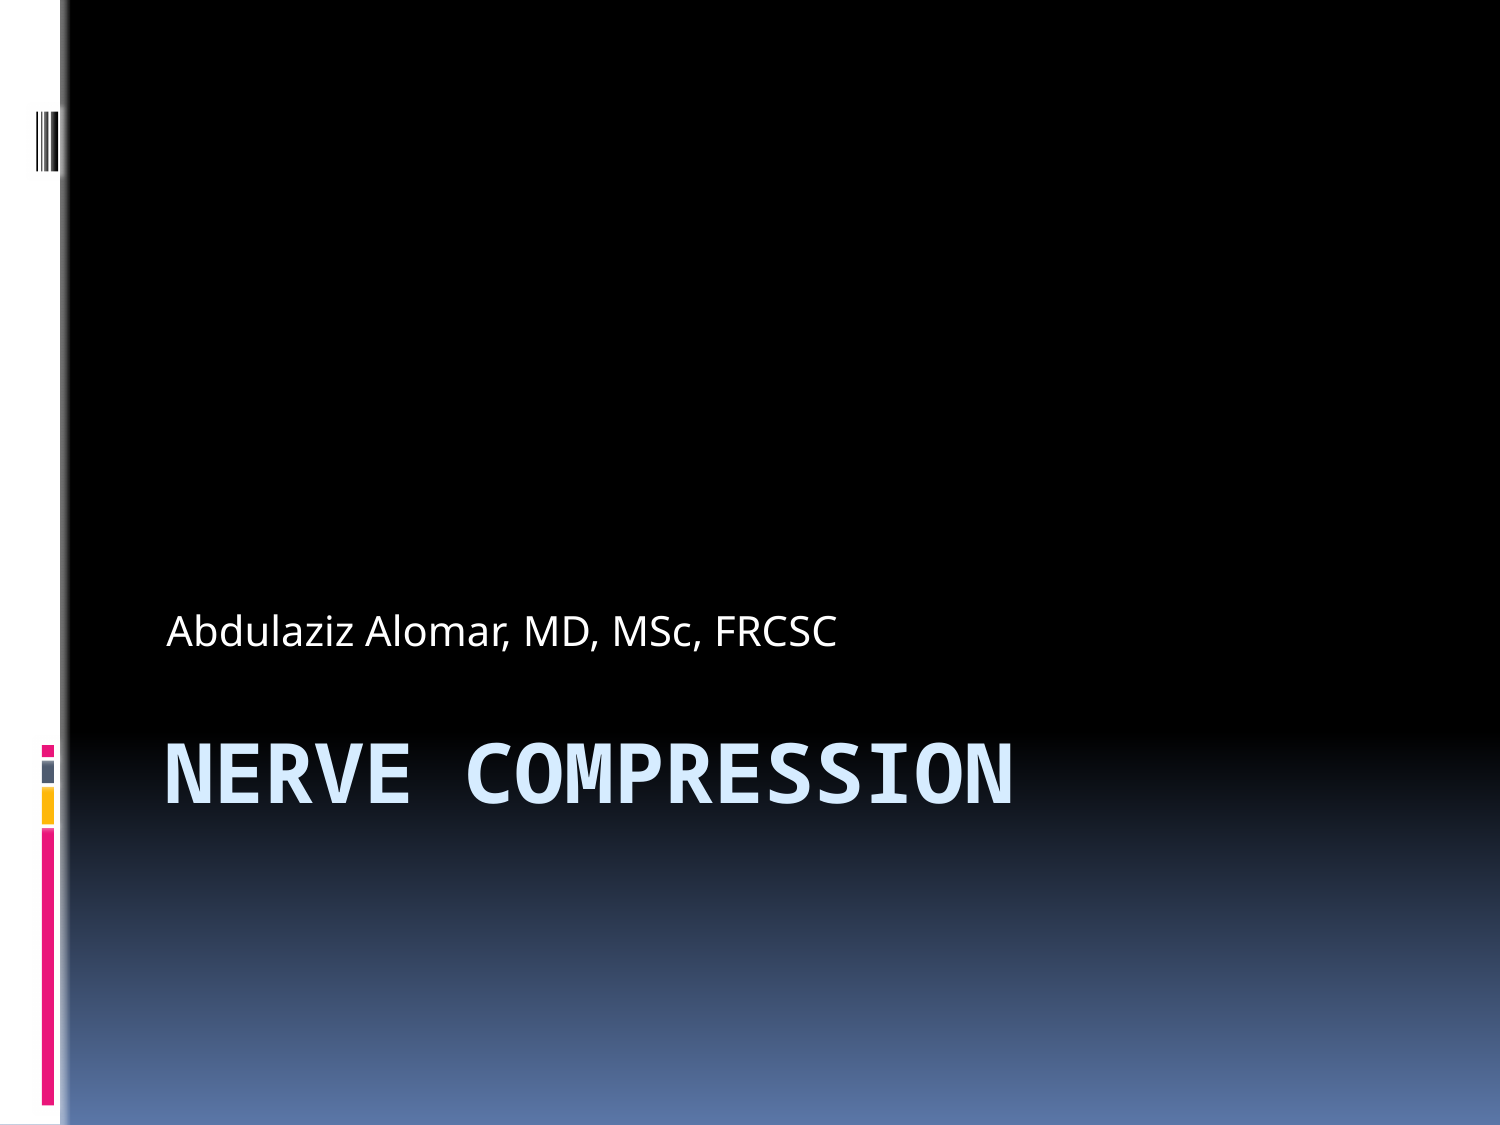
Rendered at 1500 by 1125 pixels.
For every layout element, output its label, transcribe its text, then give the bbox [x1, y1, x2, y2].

title Nerve Compression [150, 713, 1425, 1037]
subtitle Abdulaziz Alomar, MD, MSc, FRCSC [150, 464, 1425, 713]
